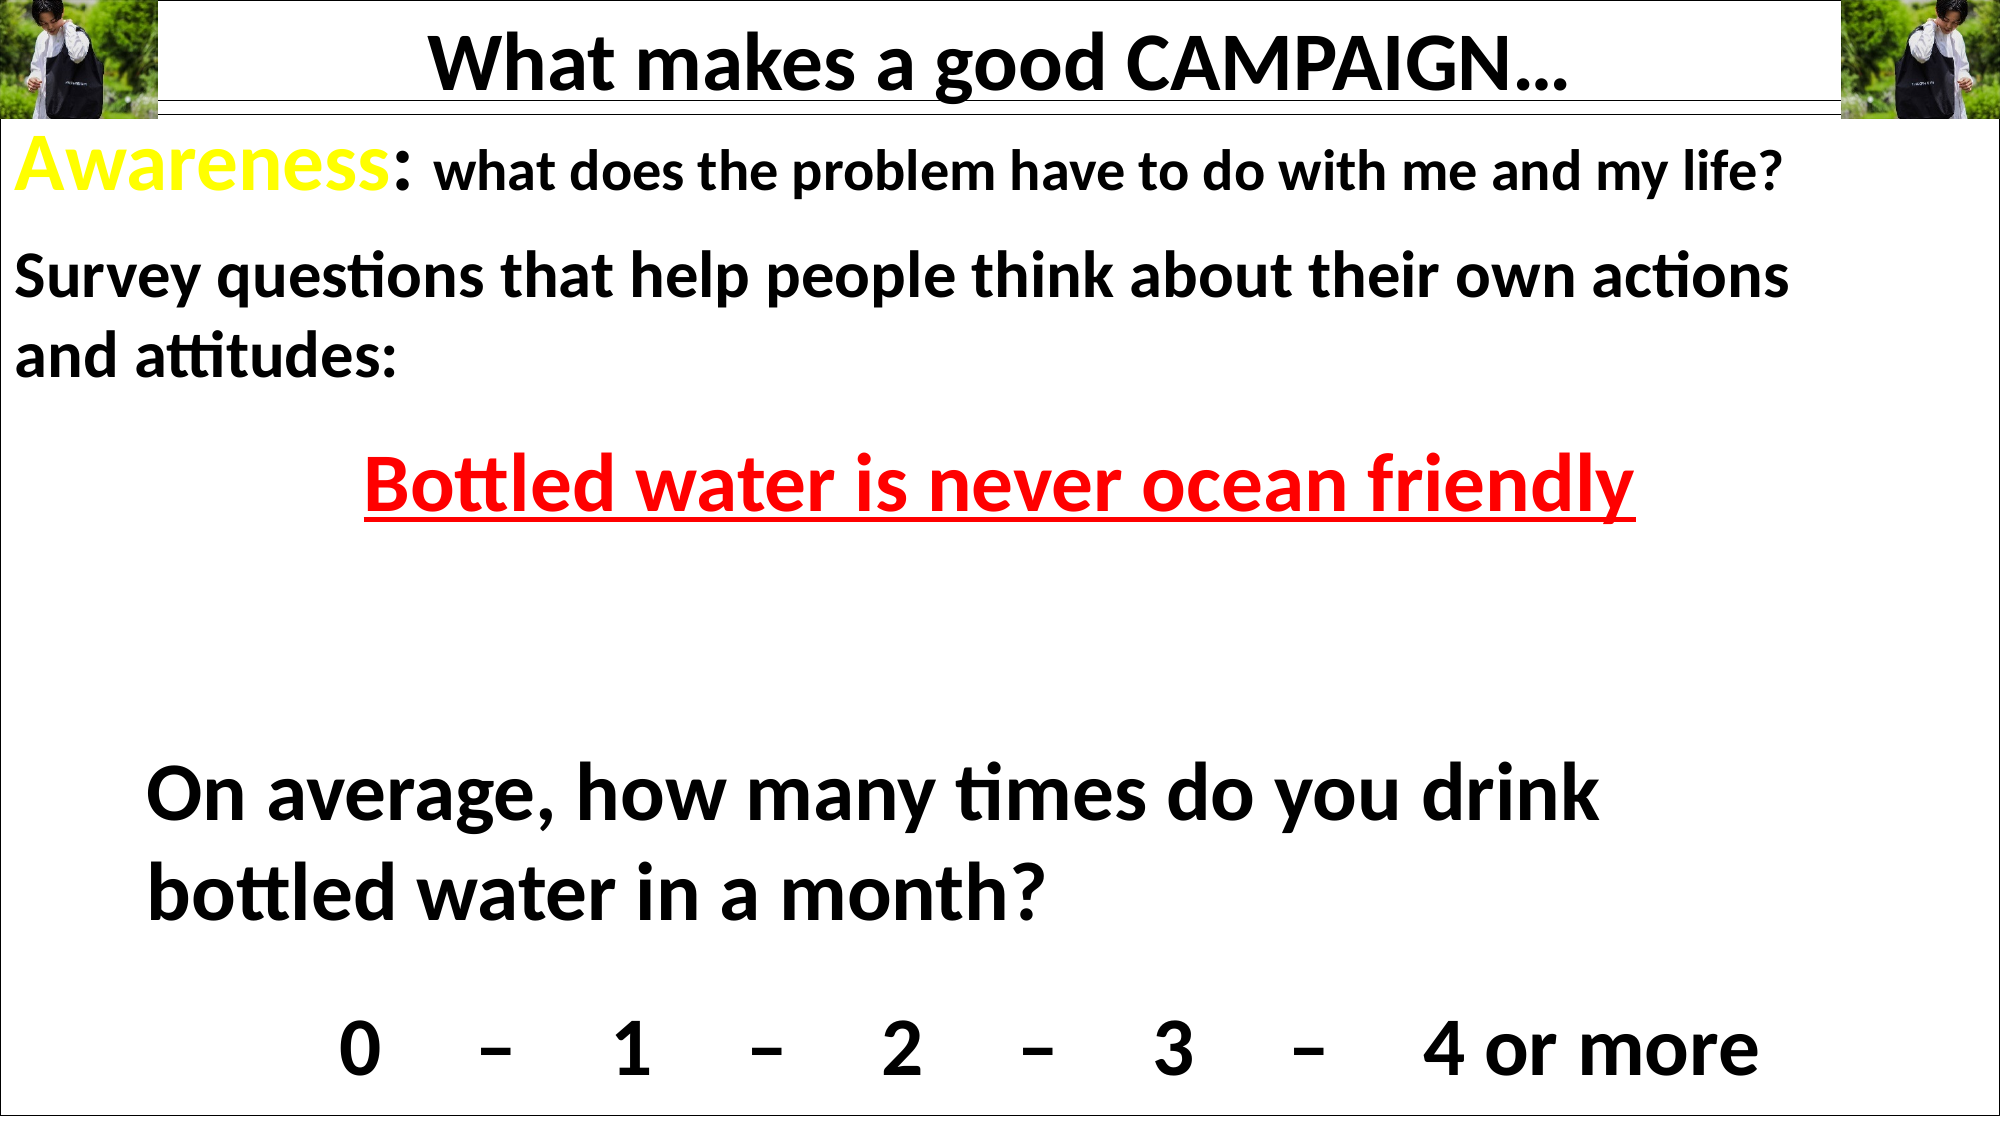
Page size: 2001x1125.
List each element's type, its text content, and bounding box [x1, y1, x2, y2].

picture [1841, 0, 2000, 119]
text_box What makes a good CAMPAIGN… [158, 0, 1841, 100]
picture [0, 0, 158, 119]
text_box Bottled water is never ocean friendly [0, 420, 2000, 536]
text_box Survey questions that help people think about their own actions and attitudes: [0, 223, 1910, 399]
text_box Awareness: what does the problem have to do with me and my life? [0, 536, 2000, 1116]
text_box Awareness: what does the problem have to do with me and my life? [0, 100, 2000, 420]
text_box On average, how many times do you drink bottled water in a month? [131, 729, 1828, 945]
text_box 0 – 1 – 2 – 3 – 4 or more [317, 984, 1802, 1100]
